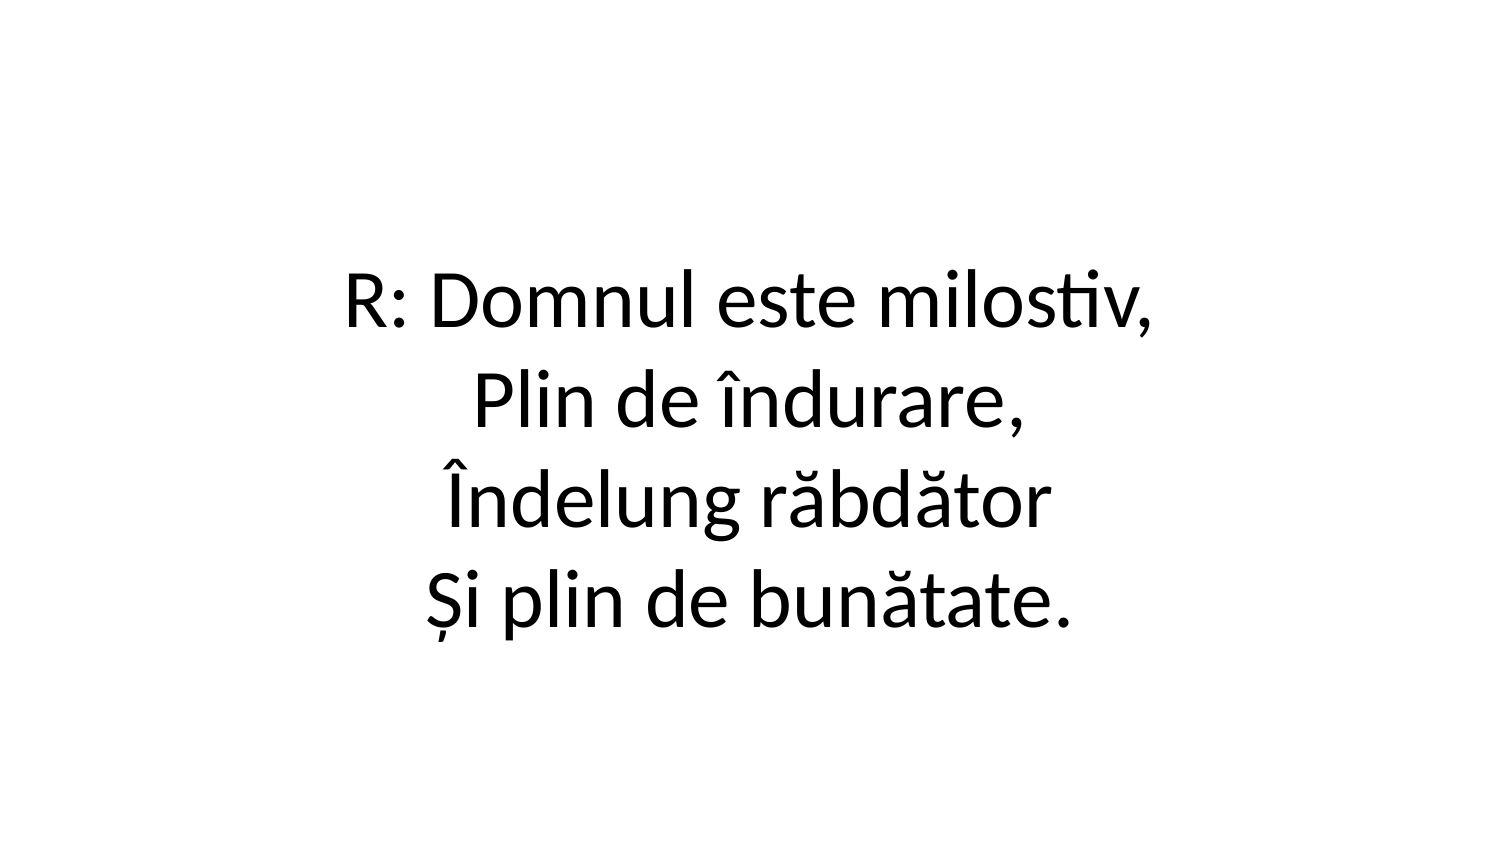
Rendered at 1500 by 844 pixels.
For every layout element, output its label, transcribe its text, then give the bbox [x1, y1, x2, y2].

text_box R: Domnul este milostiv, Plin de îndurare, Îndelung răbdător Și plin de bunătate. [328, 192, 1172, 652]
